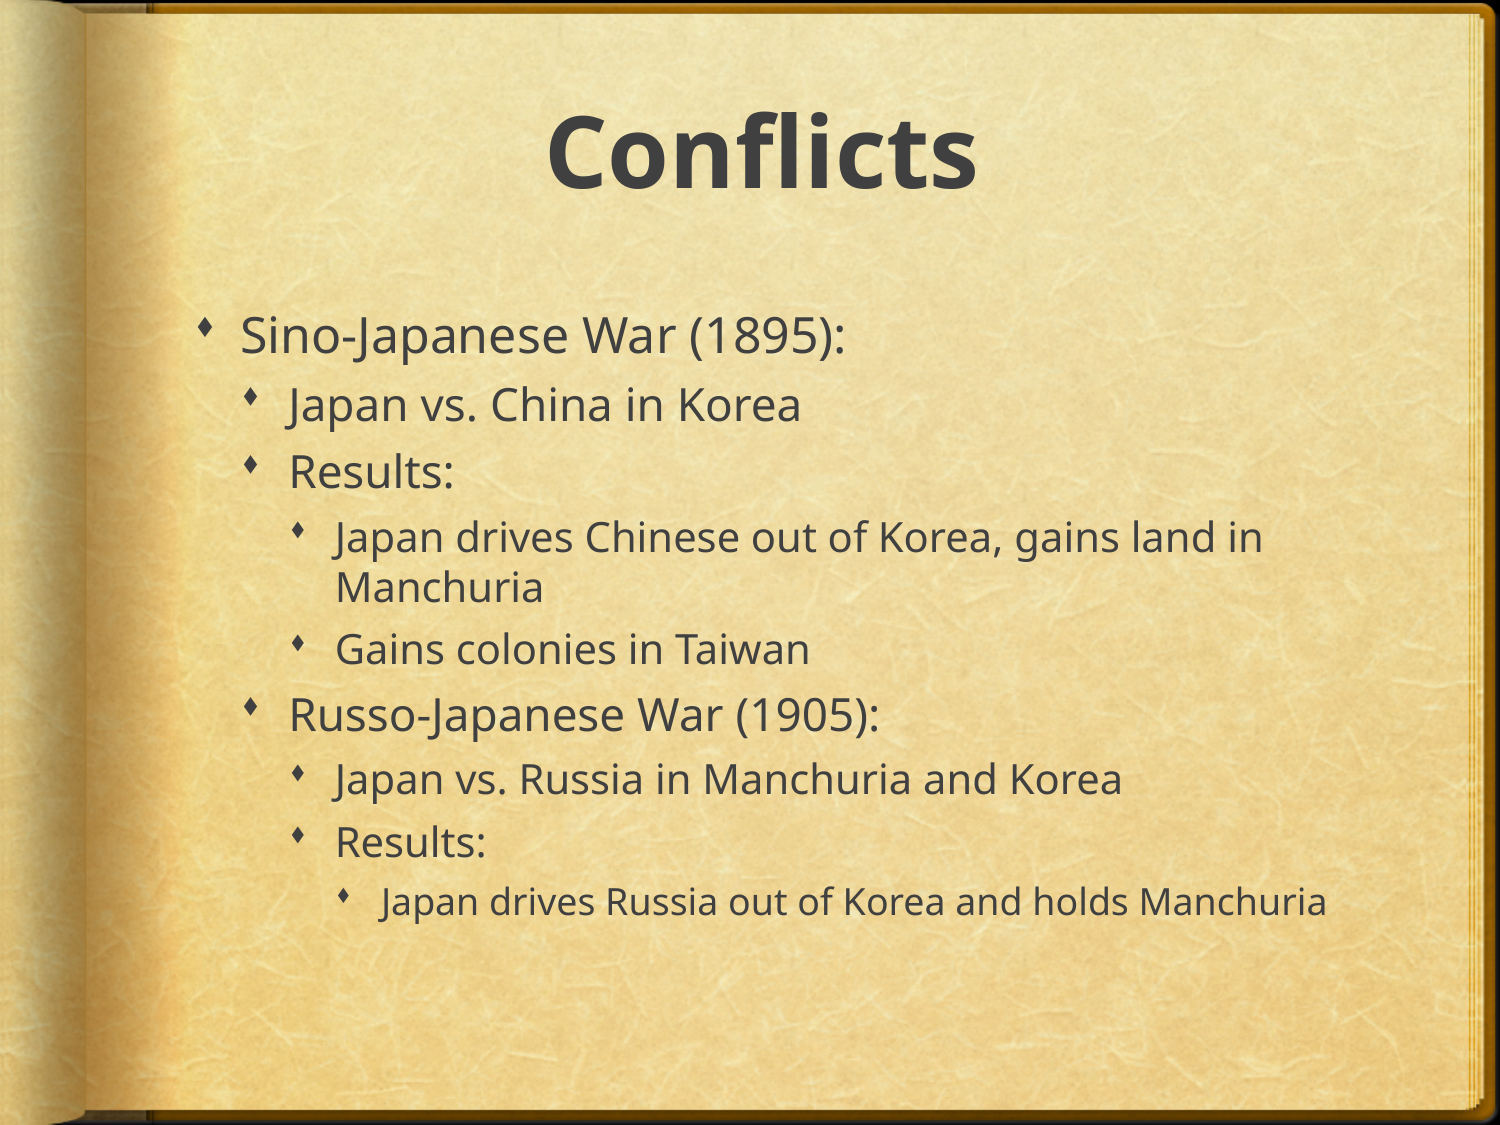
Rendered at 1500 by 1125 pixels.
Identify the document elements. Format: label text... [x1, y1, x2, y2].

title Conflicts [178, 45, 1372, 265]
picture [0, 0, 1500, 1125]
list Sino-Japanese War (1895): Japan vs. China in Korea Results: Japan drives Chinese out of Korea, gains land in Manchuria Gains colonies in Taiwan Russo-Japanese War (1905): Japan vs. Russia in Manchuria and Korea Results: Japan drives Russia out of Korea and holds Manchuria [178, 295, 1372, 1005]
